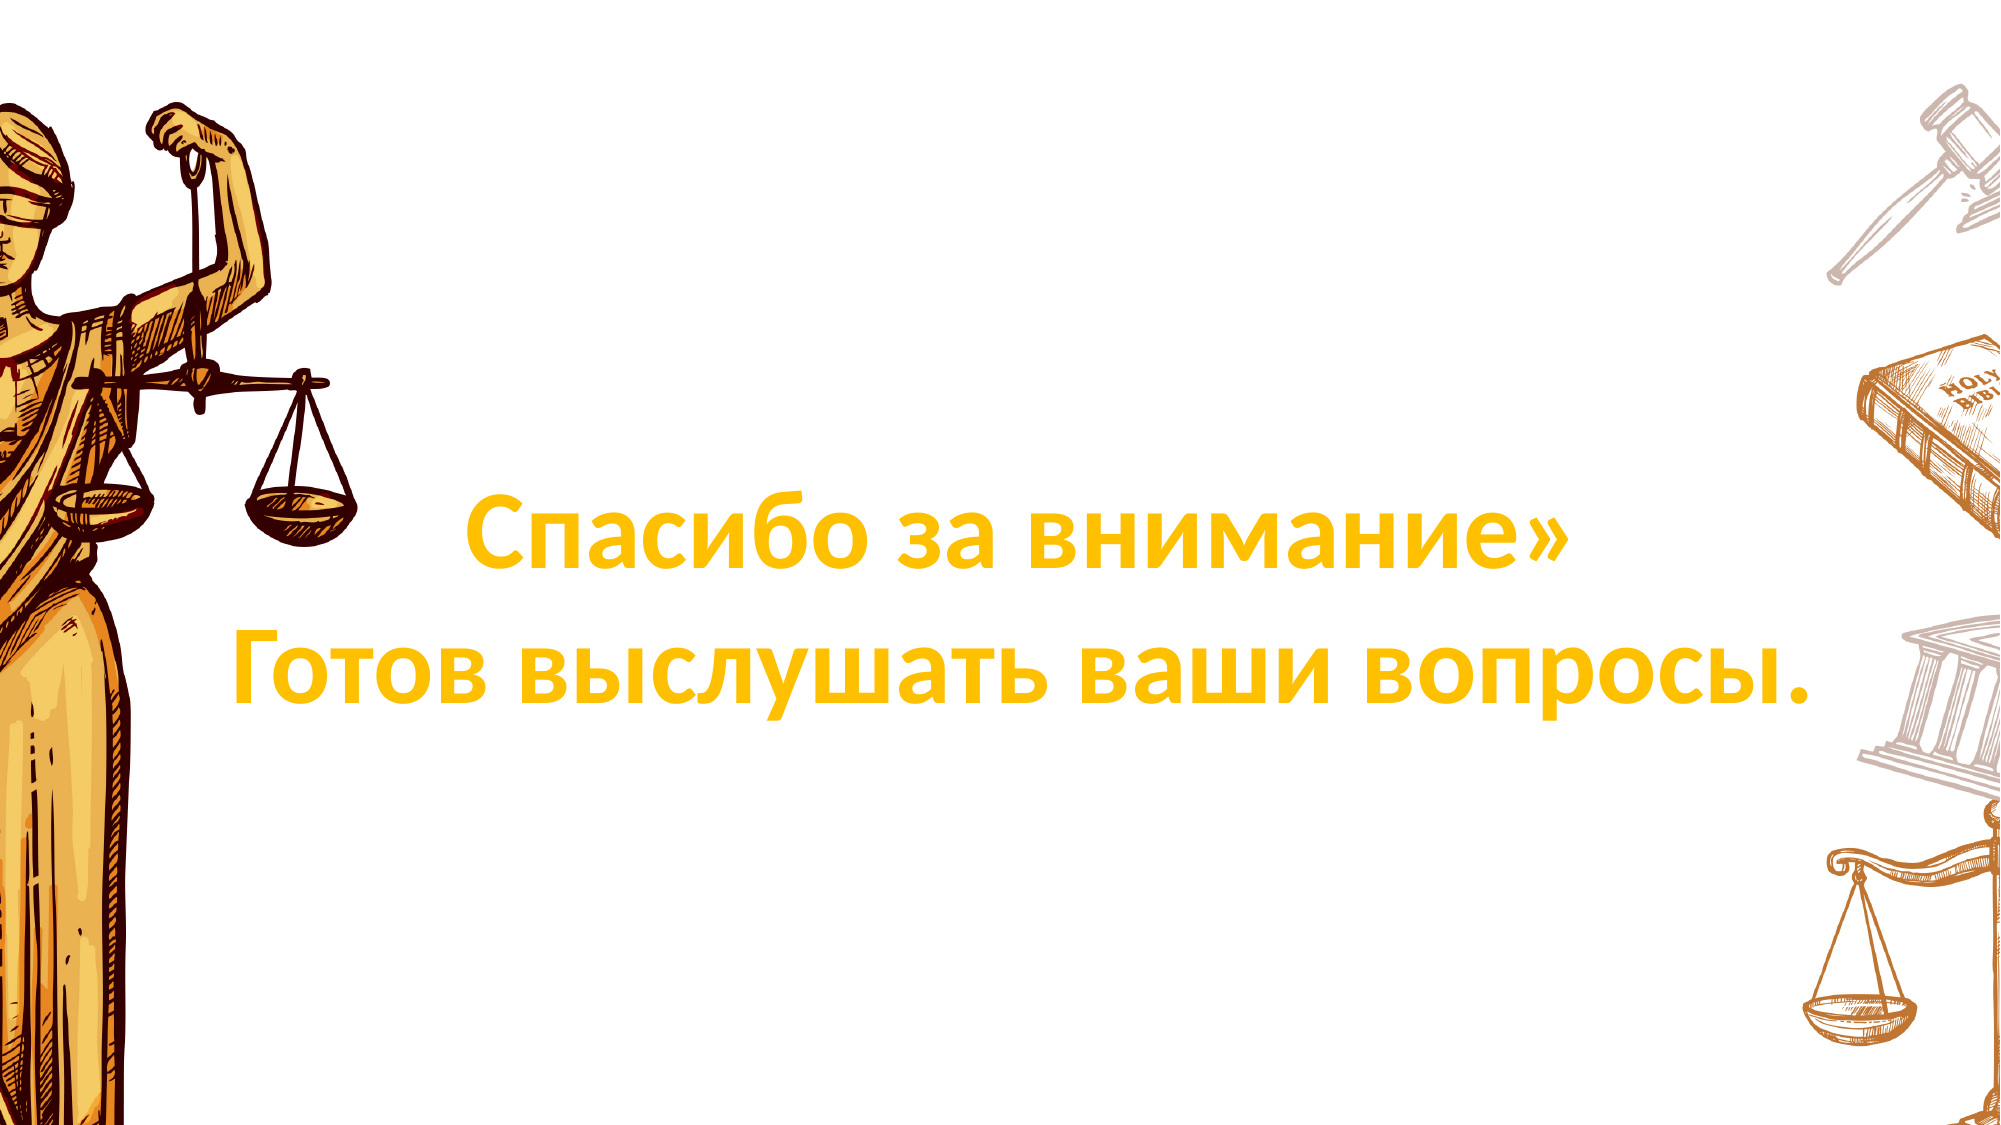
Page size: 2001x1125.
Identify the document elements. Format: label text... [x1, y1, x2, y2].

text_box Спасибо за внимание» Готов выслушать ваши вопросы. [185, 448, 1863, 734]
picture [0, 1, 2000, 1125]
